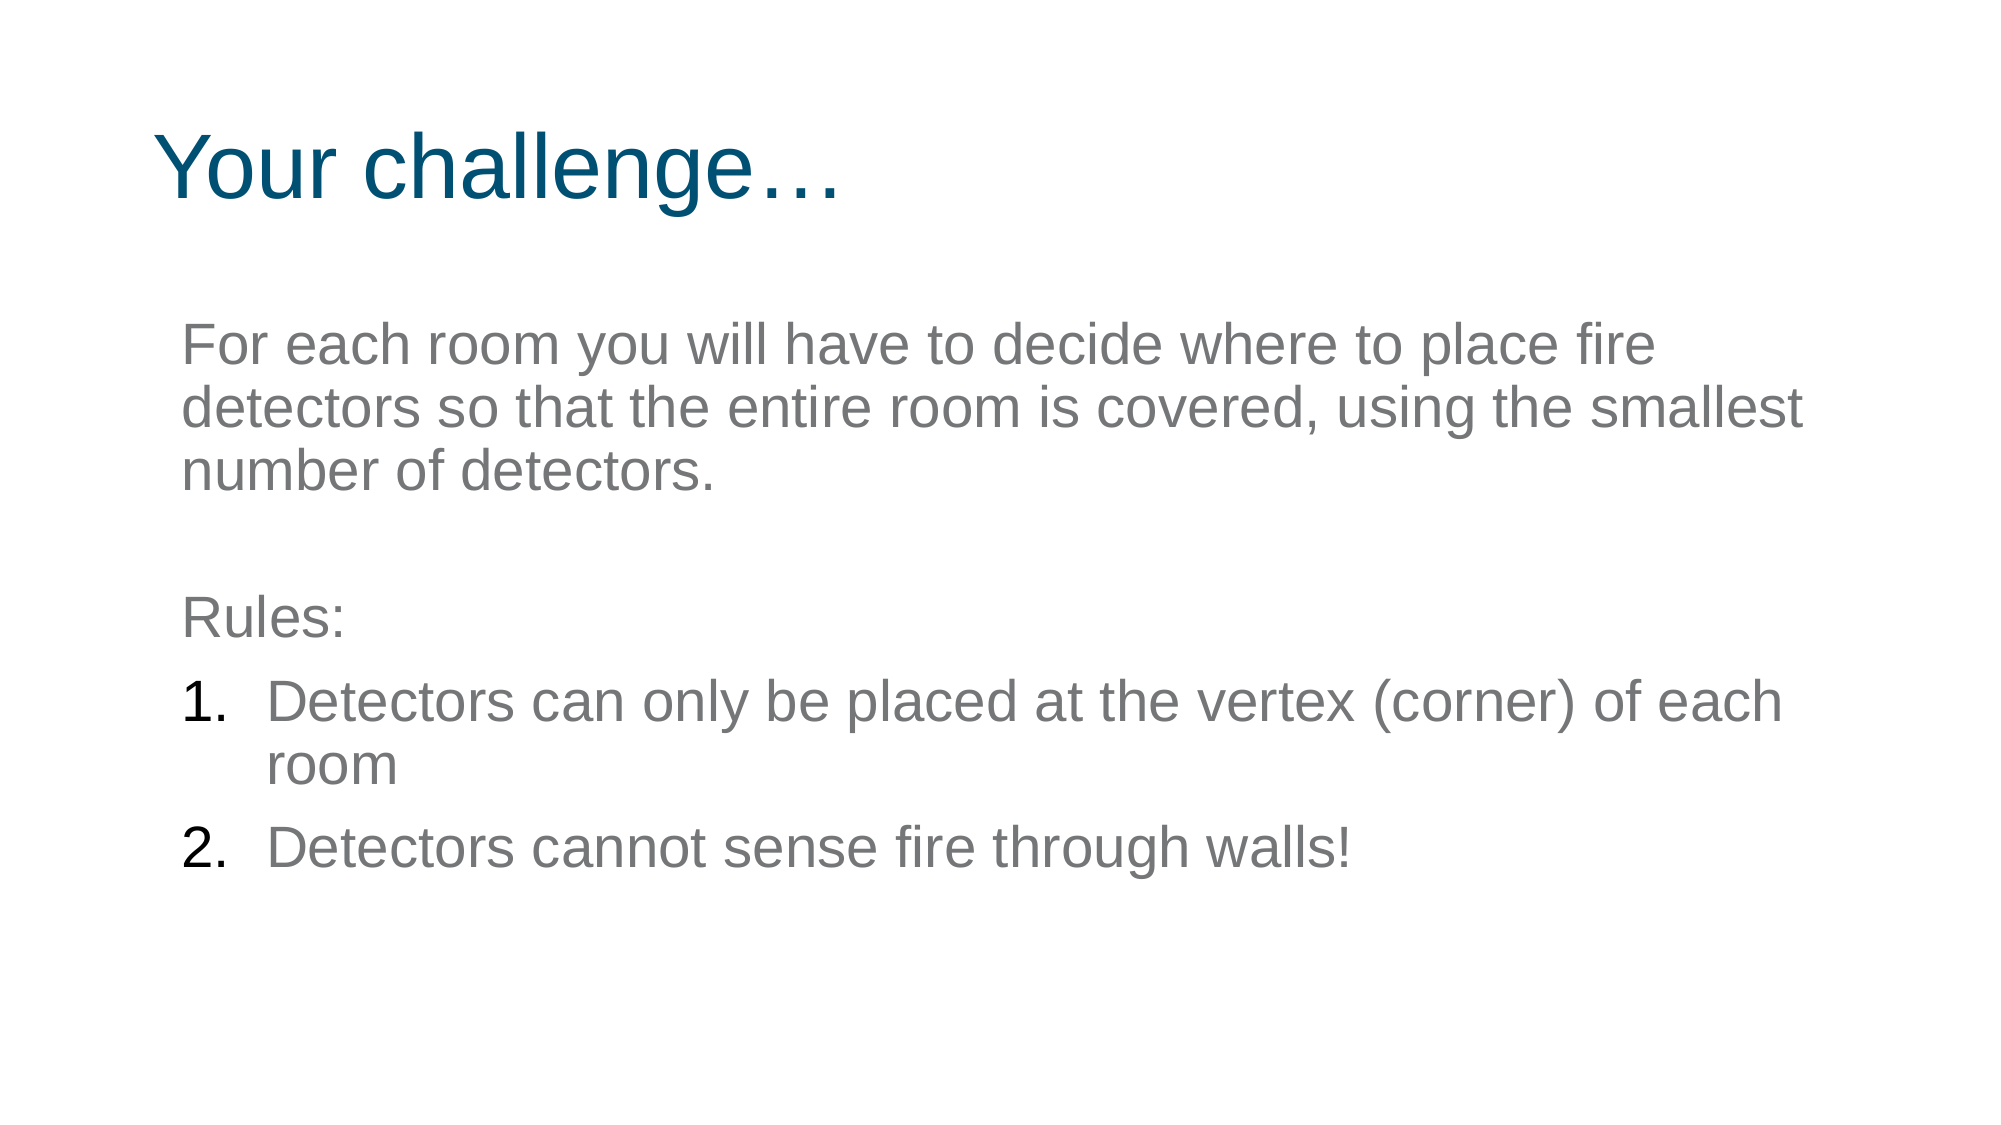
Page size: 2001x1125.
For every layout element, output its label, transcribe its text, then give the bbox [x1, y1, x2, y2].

title Your challenge… [137, 59, 1863, 278]
list For each room you will have to decide where to place fire detectors so that the entire room is covered, using the smallest number of detectors. Rules: Detectors can only be placed at the vertex (corner) of each room Detectors cannot sense fire through walls! [137, 299, 1863, 1014]
